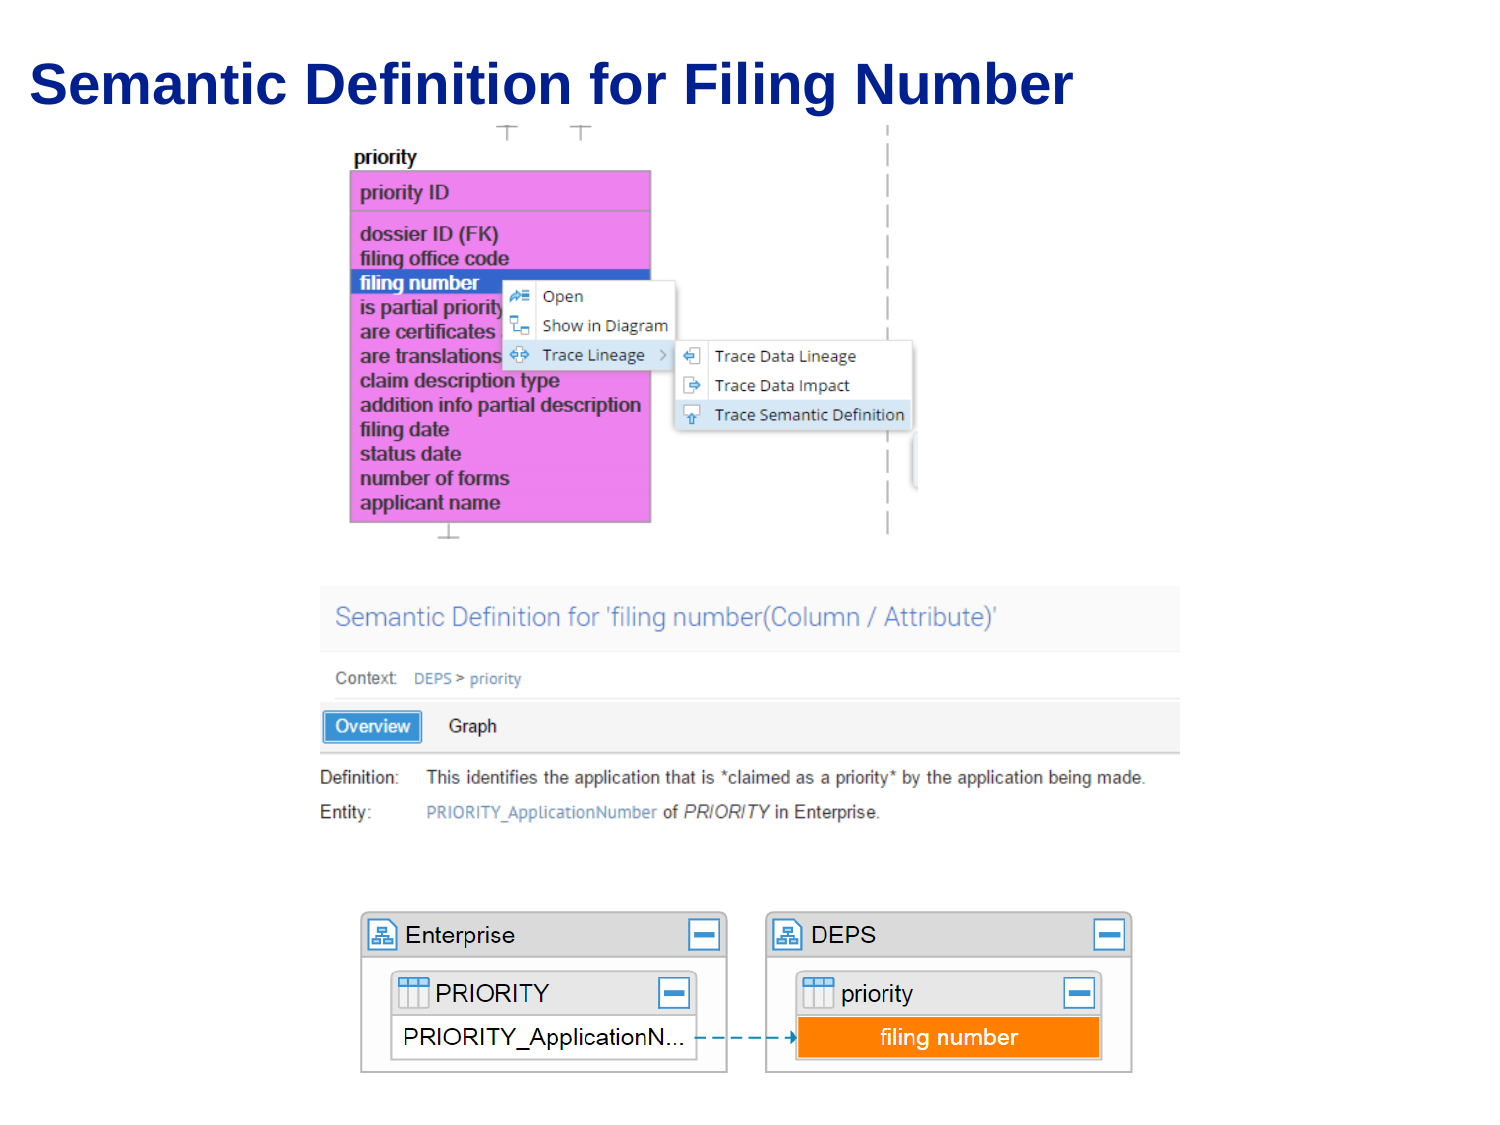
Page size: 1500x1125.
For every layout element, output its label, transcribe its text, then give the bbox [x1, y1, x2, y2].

picture [316, 585, 1180, 1110]
picture [324, 125, 918, 540]
title Semantic Definition for Filing Number [29, 45, 1495, 222]
